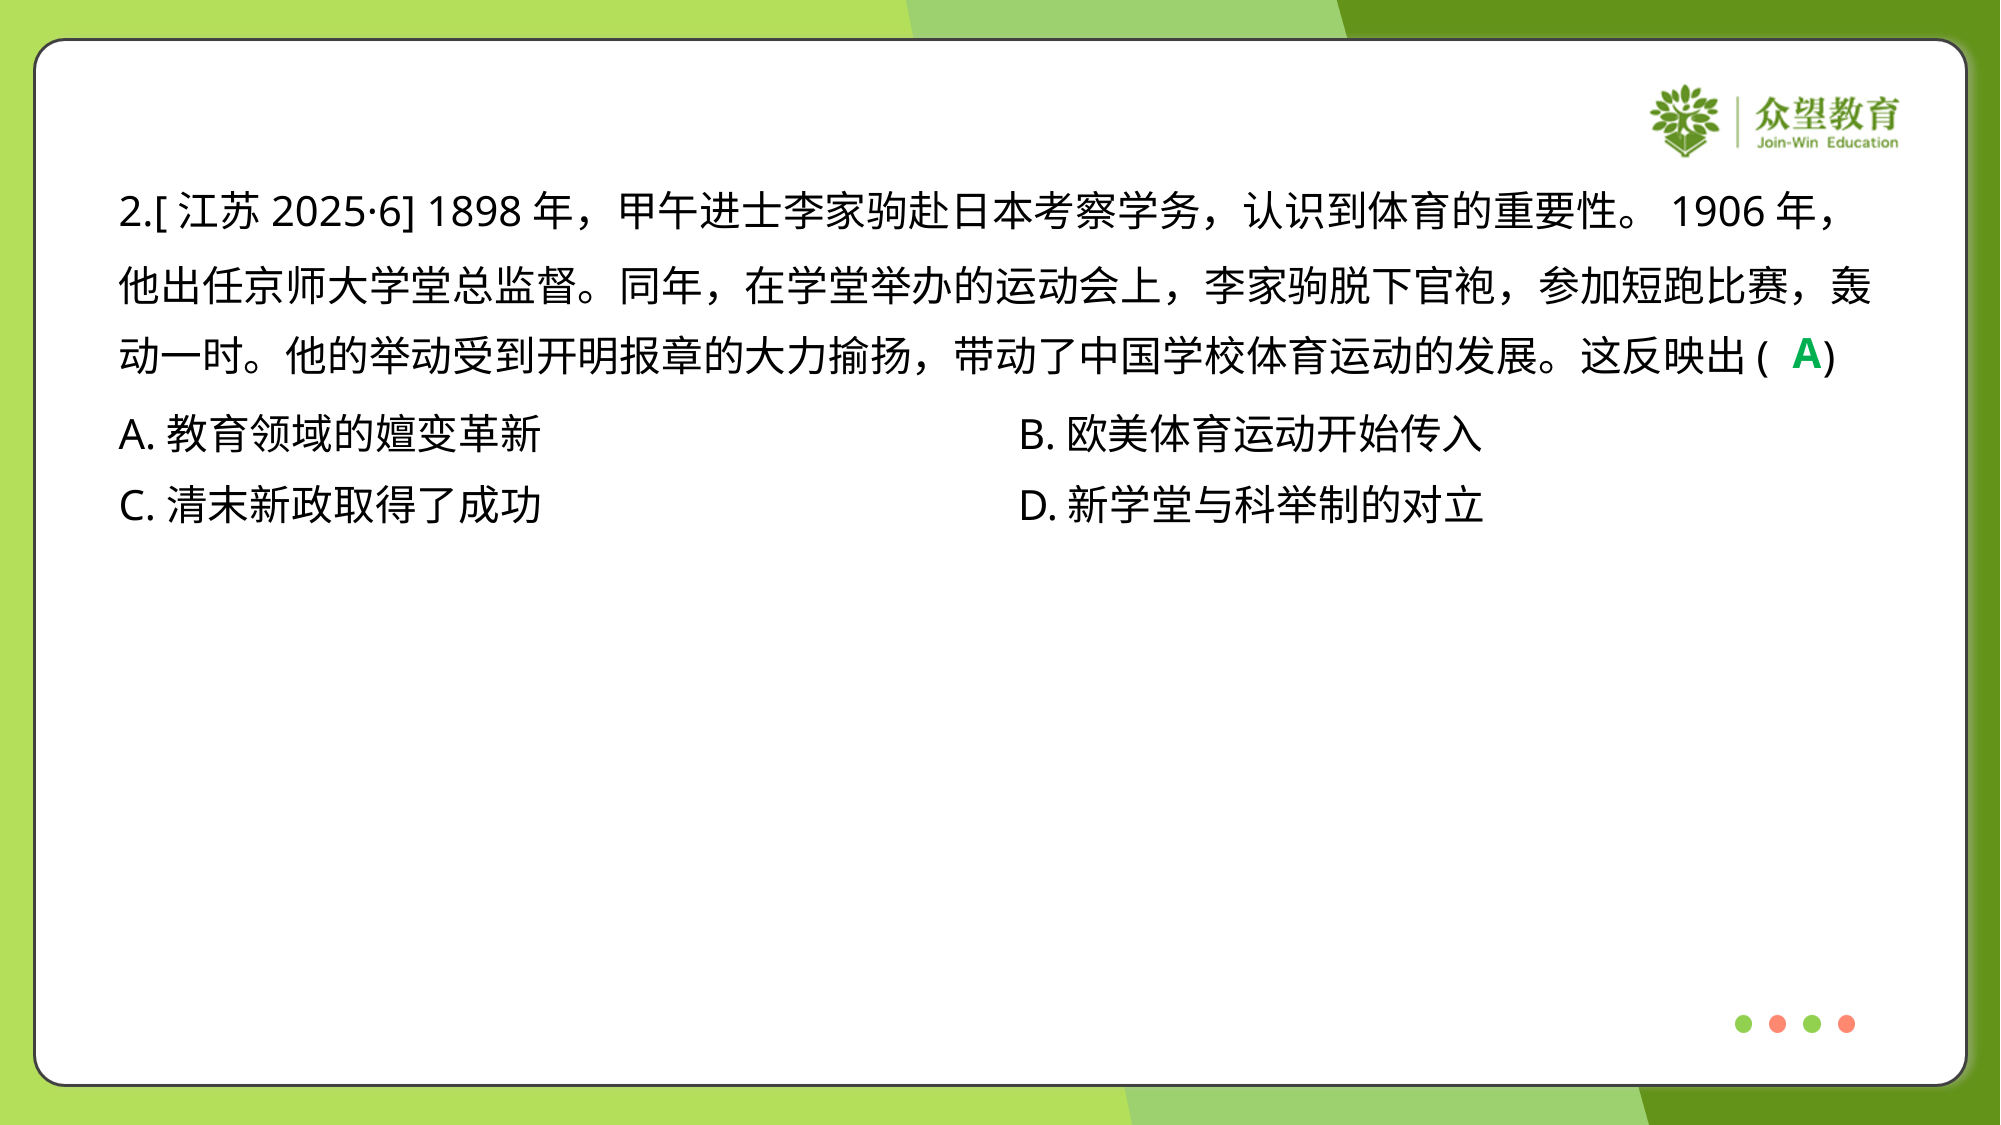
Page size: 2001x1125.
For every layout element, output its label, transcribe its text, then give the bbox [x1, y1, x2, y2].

text_box A [1776, 306, 1838, 371]
picture [0, 0, 2000, 1125]
text_box A.教育领域的嬗变革新 B.欧美体育运动开始传入 C.清末新政取得了成功 D.新学堂与科举制的对立 [118, 382, 1883, 522]
text_box 2.[江苏2025·6] 1898年，甲午进士李家驹赴日本考察学务，认识到体育的重要性。1906年， 他出任京师大学堂总监督。同年，在学堂举办的运动会上，李家驹脱下官袍，参加短跑比赛，轰 动一时。他的举动受到开明报章的大力揄扬，带动了中国学校体育运动的发展。这反映出( ) [118, 159, 1883, 373]
